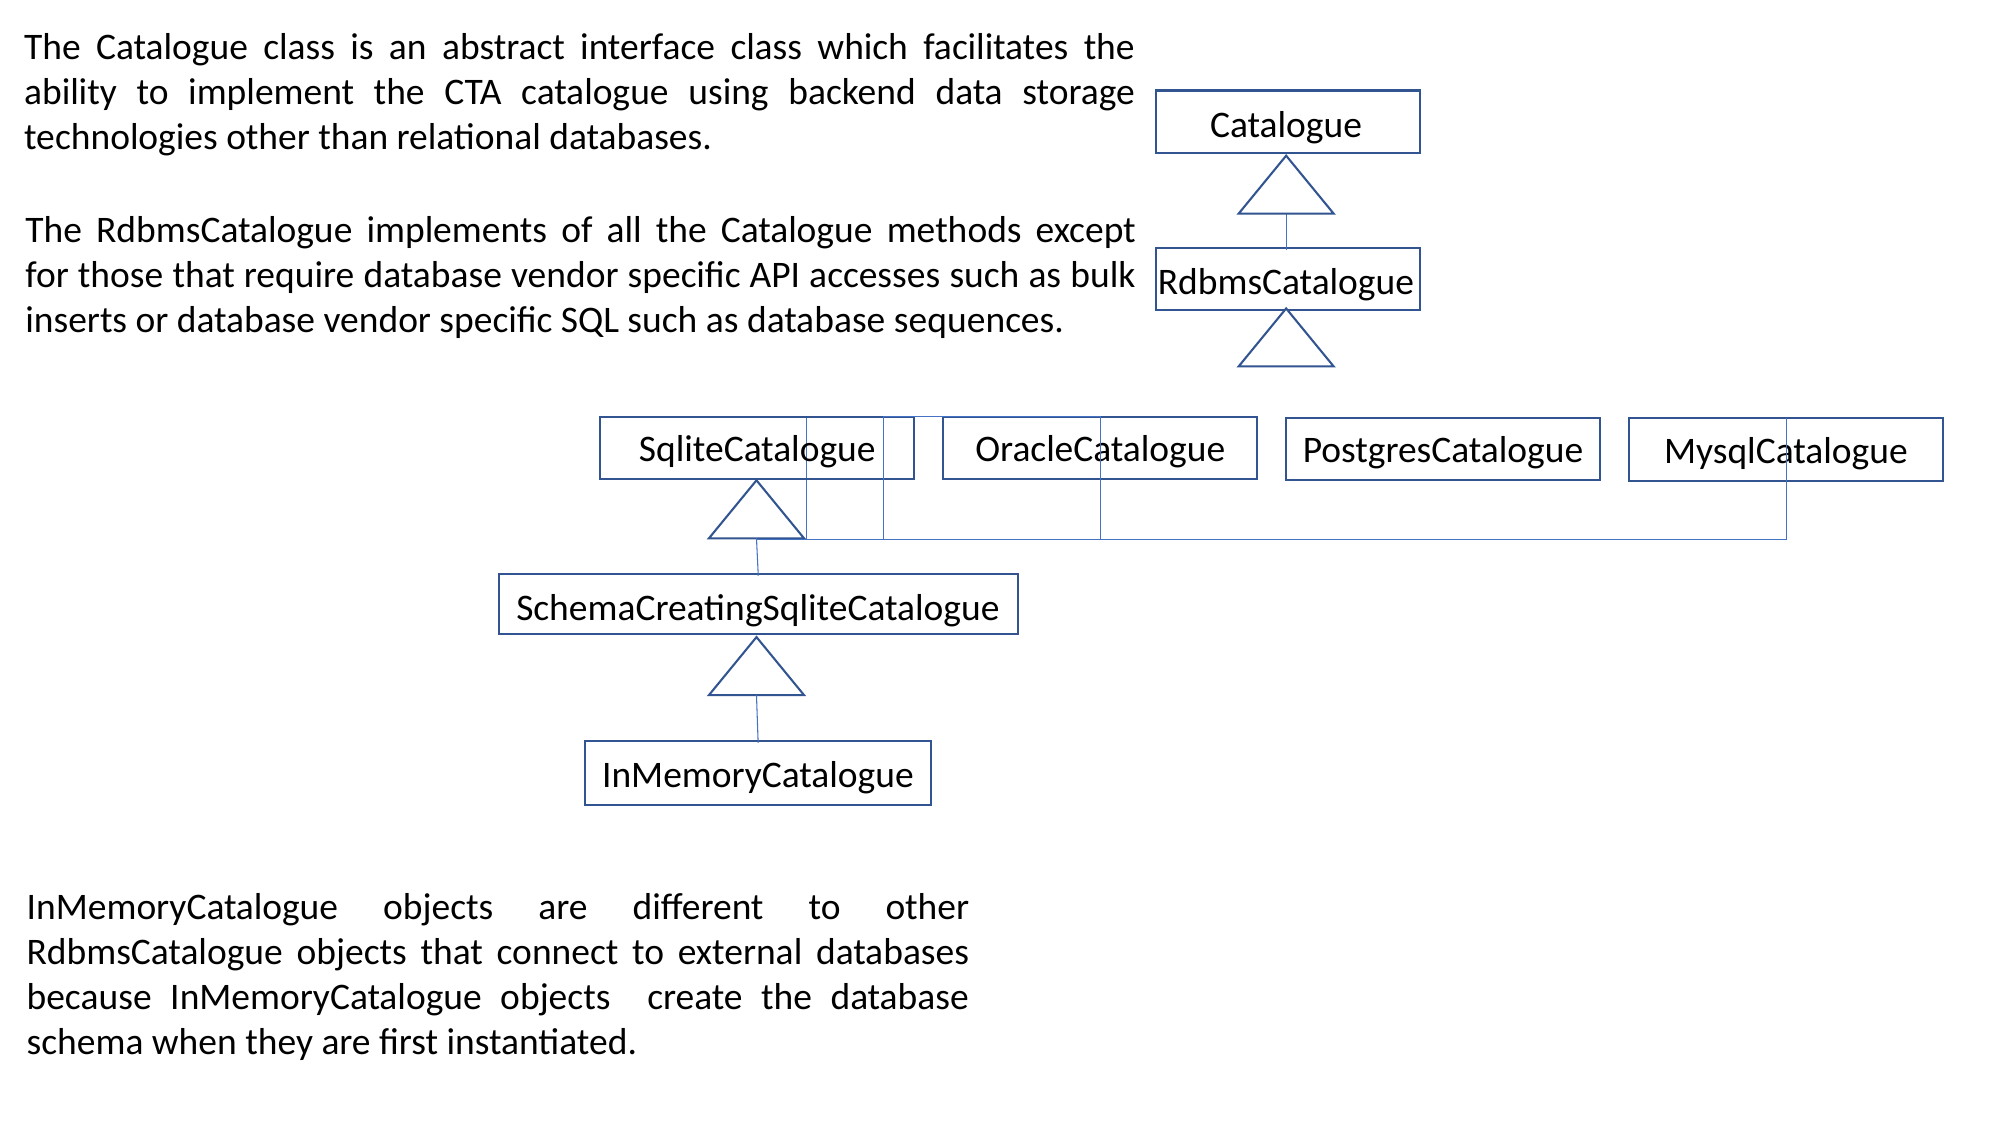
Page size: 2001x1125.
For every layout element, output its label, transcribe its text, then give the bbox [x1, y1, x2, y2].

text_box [498, 90, 1944, 806]
text_box InMemoryCatalogue objects are different to other RdbmsCatalogue objects that connect to external databases because InMemoryCatalogue objects create the database schema when they are first instantiated. [11, 874, 985, 1070]
text_box The RdbmsCatalogue implements of all the Catalogue methods except for those that require database vendor specific API accesses such as bulk inserts or database vendor specific SQL such as database sequences. [10, 197, 498, 347]
text_box The Catalogue class is an abstract interface class which facilitates the ability to implement the CTA catalogue using backend data storage technologies other than relational databases. [9, 14, 1151, 165]
